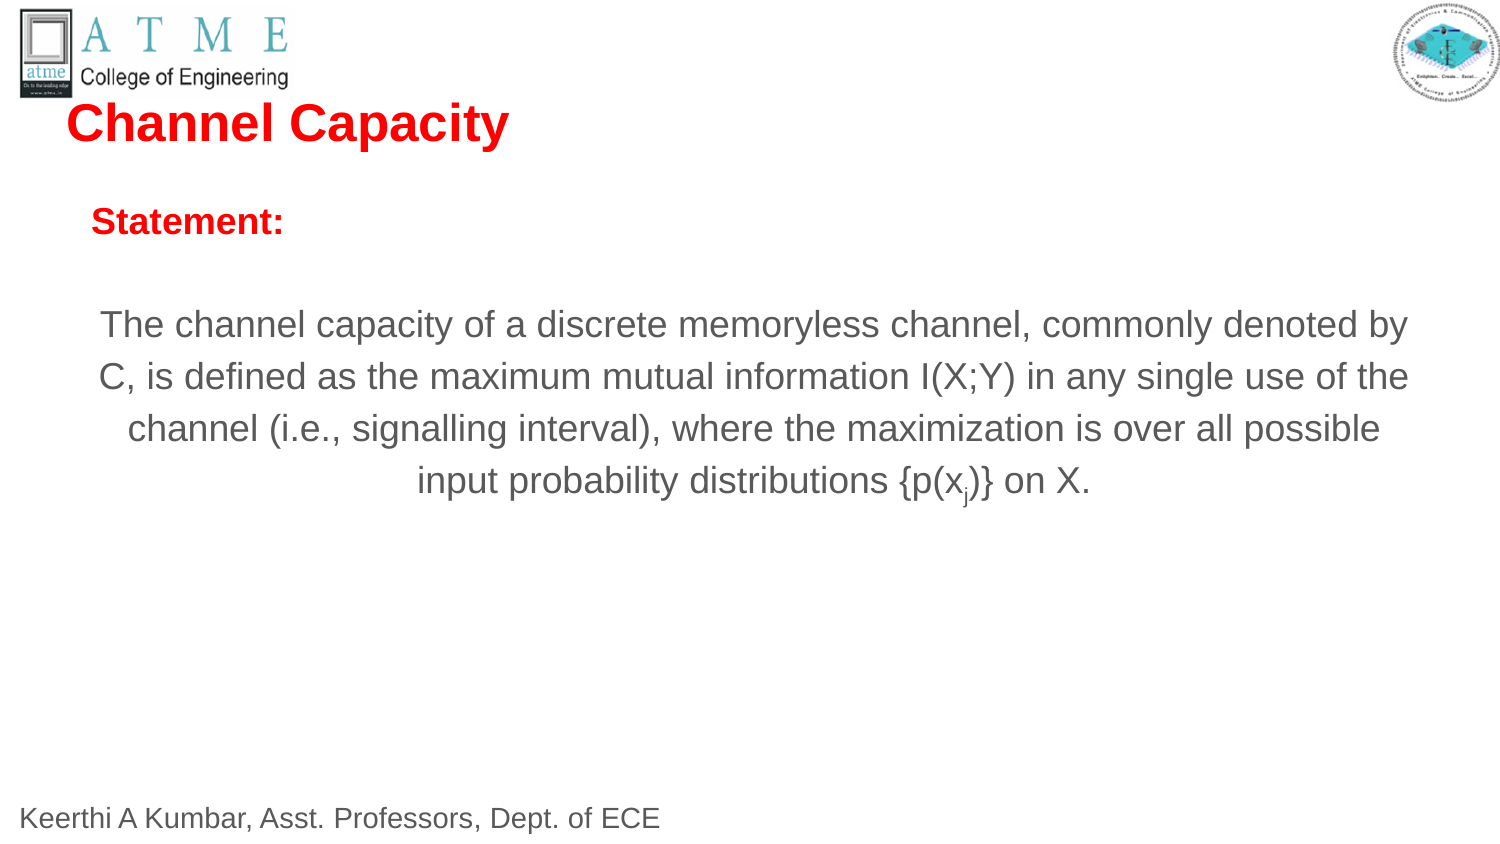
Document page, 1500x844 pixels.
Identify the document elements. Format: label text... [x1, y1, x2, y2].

picture [17, 6, 295, 99]
picture [1389, 1, 1500, 104]
title Channel Capacity [51, 72, 1449, 167]
list Statement: The channel capacity of a discrete memoryless channel, commonly denoted by C, is defined as the maximum mutual information I(X;Y) in any single use of the channel (i.e., signalling interval), where the maximization is over all possible input probability distributions {p(xj)} on X. [57, 175, 1433, 763]
